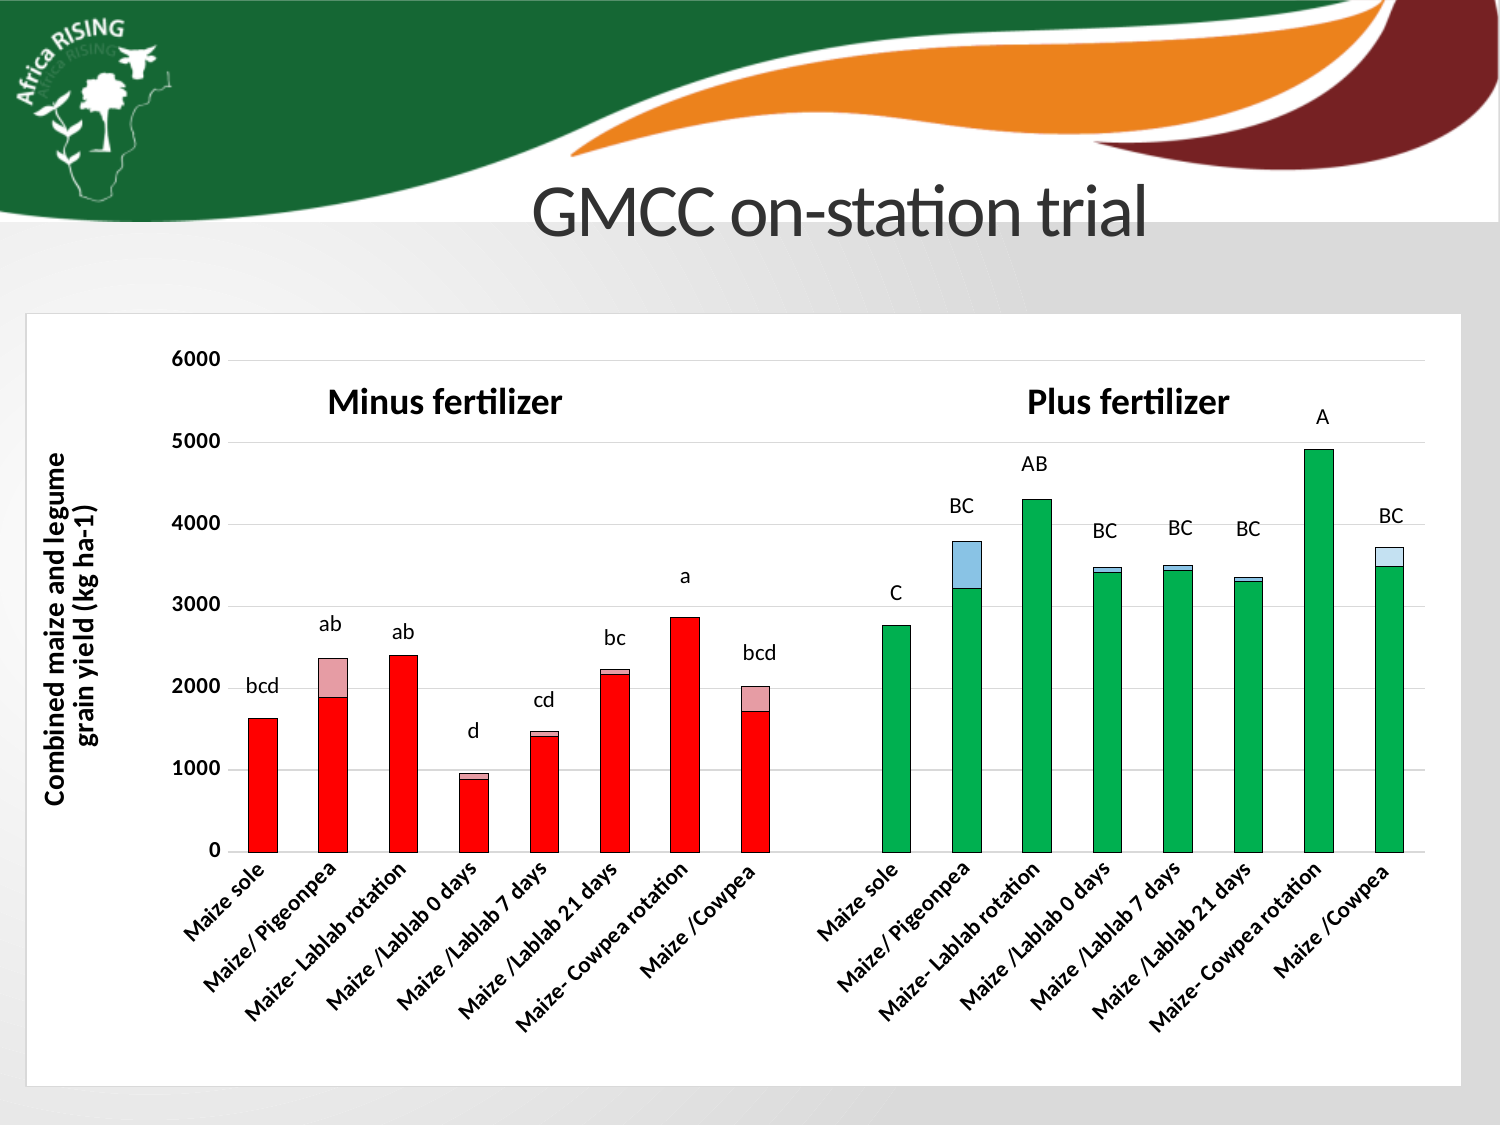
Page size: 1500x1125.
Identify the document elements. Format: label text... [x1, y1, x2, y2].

picture [0, 0, 1499, 222]
chart [24, 311, 1463, 1088]
title GMCC on-station trial [516, 153, 1467, 306]
